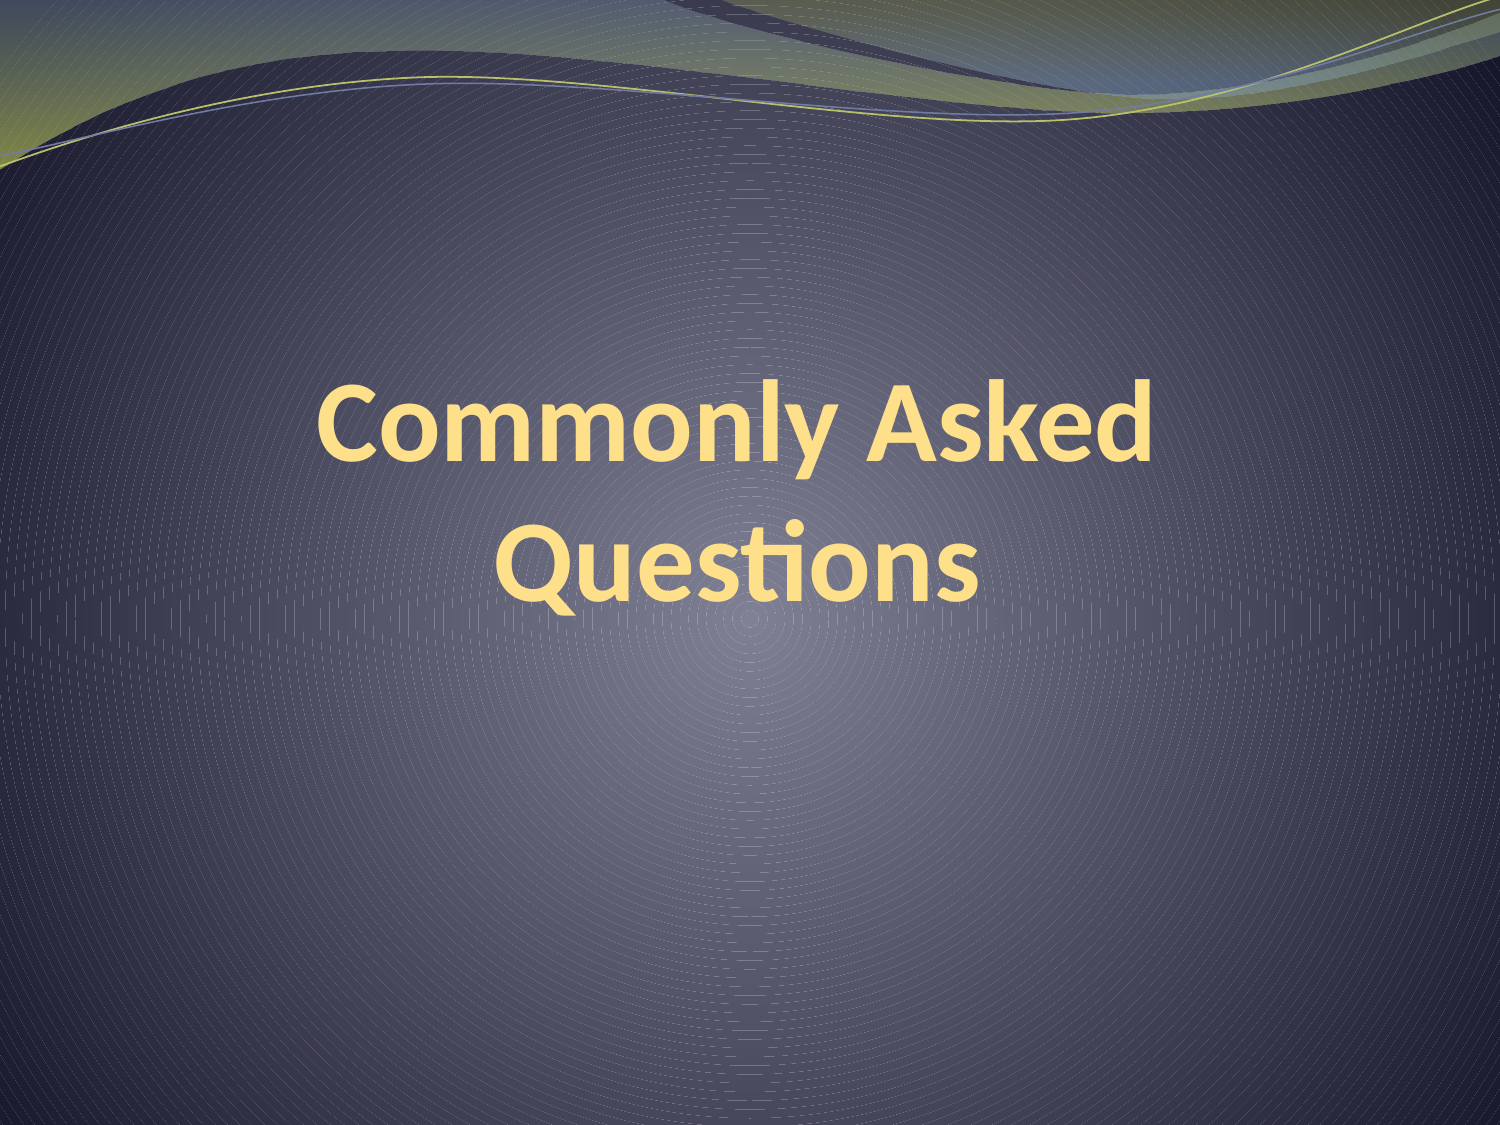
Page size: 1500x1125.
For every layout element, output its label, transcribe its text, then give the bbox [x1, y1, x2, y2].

title Commonly Asked Questions [99, 249, 1375, 625]
